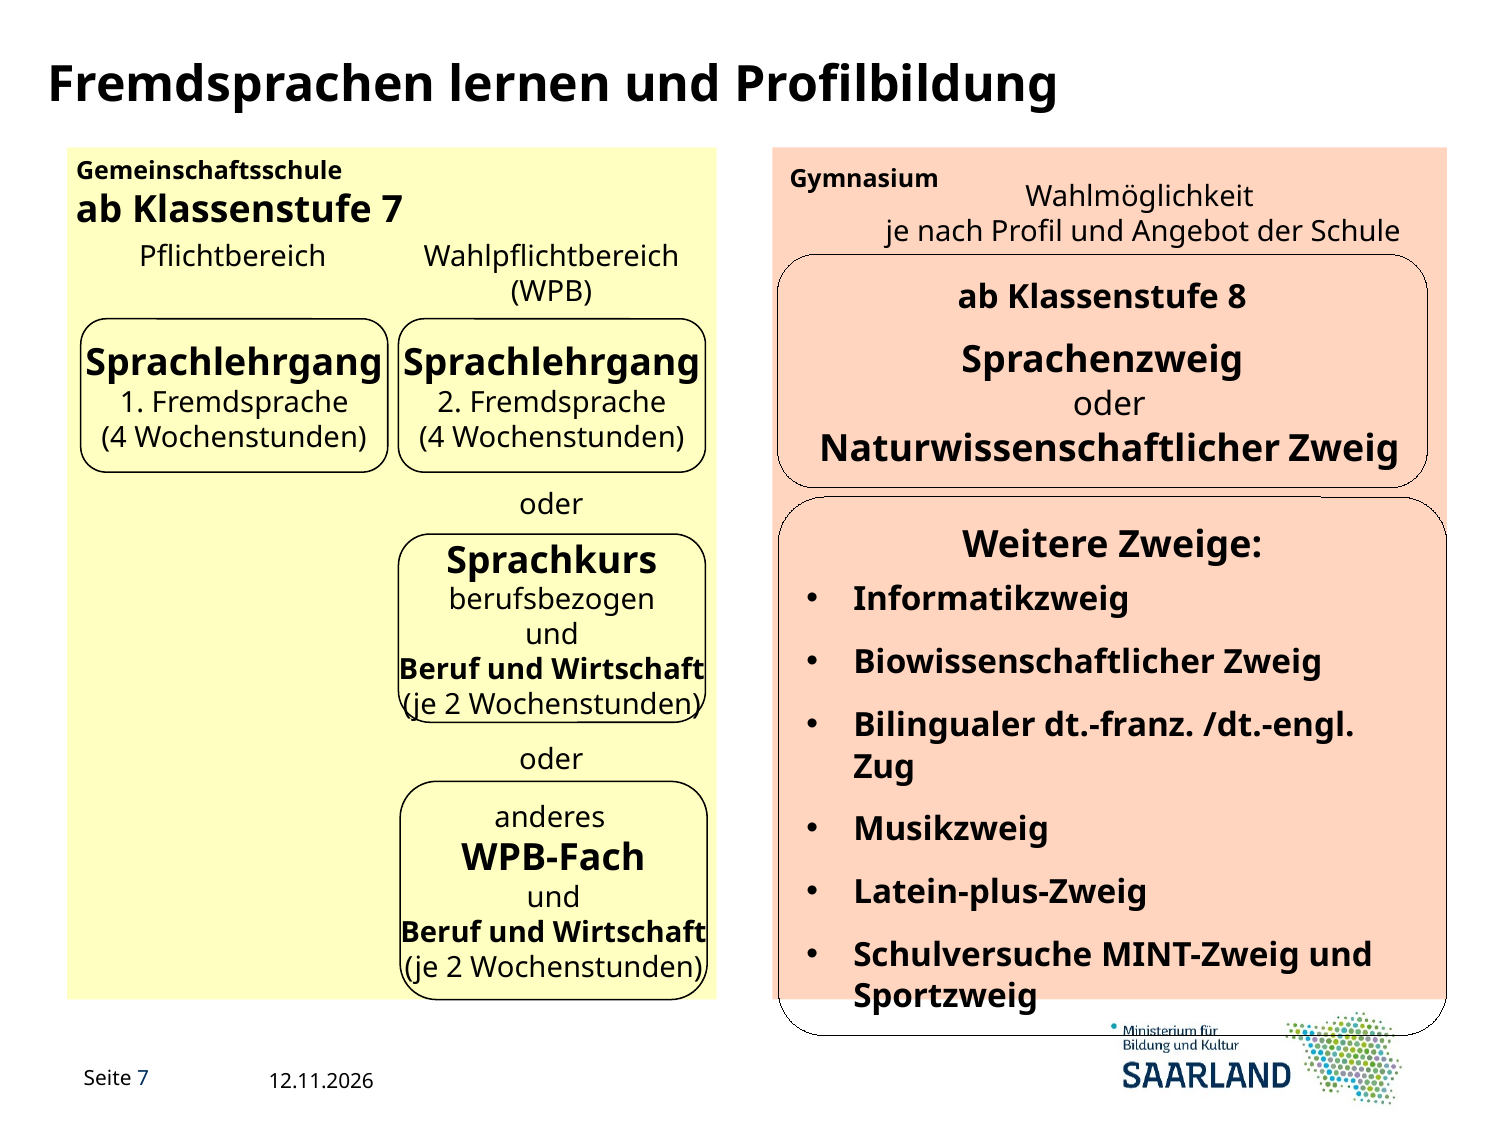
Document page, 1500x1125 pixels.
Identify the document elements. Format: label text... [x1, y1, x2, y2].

picture [1104, 1034, 1414, 1125]
text_box [67, 147, 717, 1000]
text_box oder [504, 478, 599, 528]
text_box Gemeinschaftsschule [61, 147, 358, 193]
text_box Sprachlehrgang 1. Fremdsprache (4 Wochenstunden) [80, 318, 388, 473]
text_box Gymnasium [774, 155, 954, 200]
text_box Wahlmöglichkeit je nach Profil und Angebot der Schule [870, 169, 1416, 255]
text_box [772, 147, 1447, 1000]
text_box ab Klassenstufe 7 [61, 176, 419, 238]
text_box anderes WPB-Fach und Beruf und Wirtschaft (je 2 Wochenstunden) [400, 781, 708, 1000]
text_box ab Klassenstufe 8 Sprachenzweig oder Naturwissenschaftlicher Zweig [777, 254, 1428, 488]
text_box Sprachkurs berufsbezogen und Beruf und Wirtschaft (je 2 Wochenstunden) [398, 534, 706, 723]
text_box oder [504, 732, 599, 781]
text_box Pflichtbereich [124, 230, 342, 281]
text_box Fremdsprachen lernen und Profilbildung [32, 44, 1075, 120]
text_box Sprachlehrgang 2. Fremdsprache (4 Wochenstunden) [398, 318, 706, 473]
text_box Weitere Zweige: Informatikzweig Biowissenschaftlicher Zweig Bilingualer dt.-franz. /dt.-engl. Zug Musikzweig Latein-plus-Zweig Schulversuche MINT-Zweig und Sportzweig [778, 496, 1447, 1036]
text_box 17.11.2020 [253, 1060, 443, 1096]
text_box Wahlpflichtbereich (WPB) [408, 230, 695, 316]
